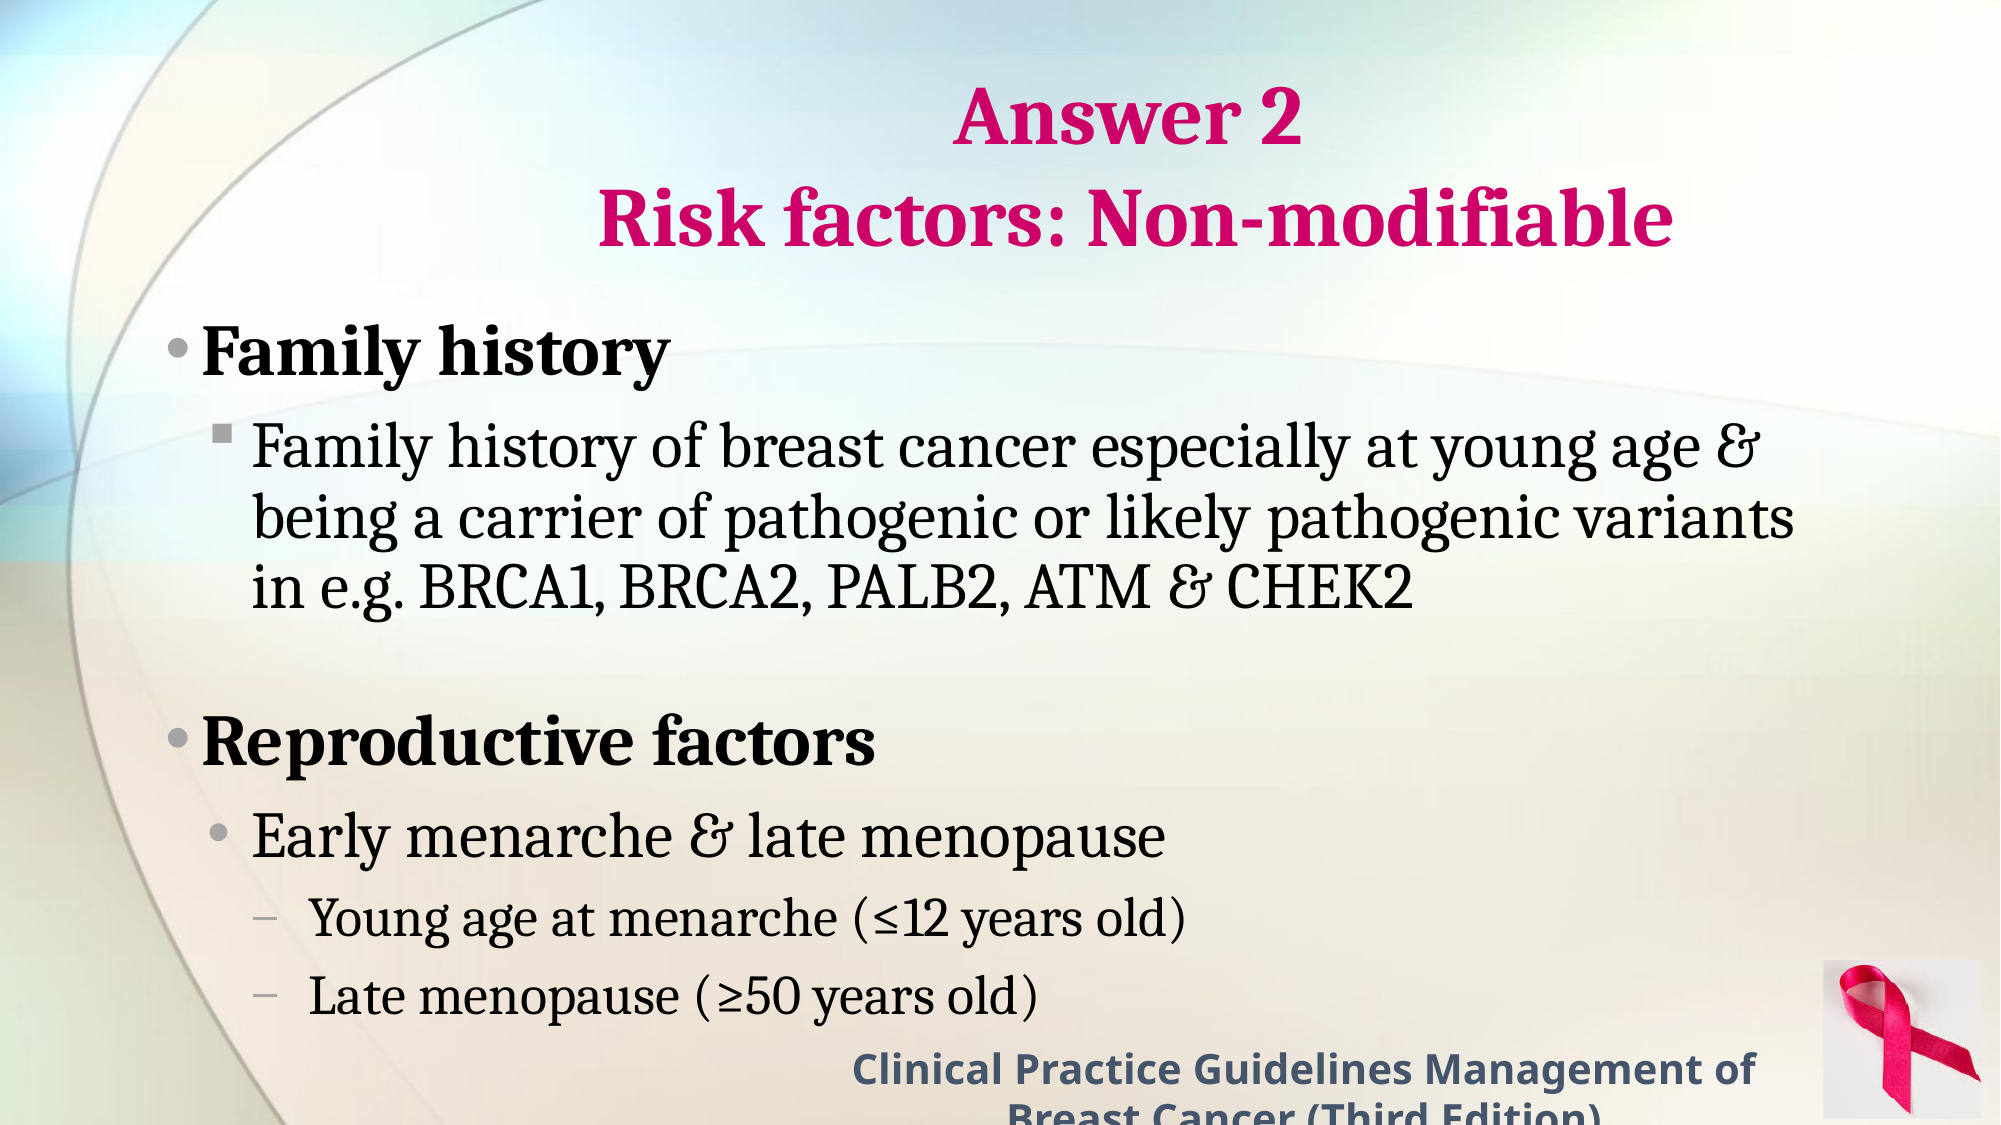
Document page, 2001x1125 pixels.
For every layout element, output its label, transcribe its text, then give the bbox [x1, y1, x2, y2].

text_box Clinical Practice Guidelines Management of Breast Cancer (Third Edition) [788, 1035, 1820, 1125]
list Family history Family history of breast cancer especially at young age & being a carrier of pathogenic or likely pathogenic variants in e.g. BRCA1, BRCA2, PALB2, ATM & CHEK2 Reproductive factors Early menarche & late menopause Young age at menarche (≤12 years old) Late menopause (≥50 years old) [150, 304, 1863, 1041]
title Answer 2 Risk factors: Non-modifiable [381, 53, 1894, 271]
picture [0, 0, 2001, 1125]
